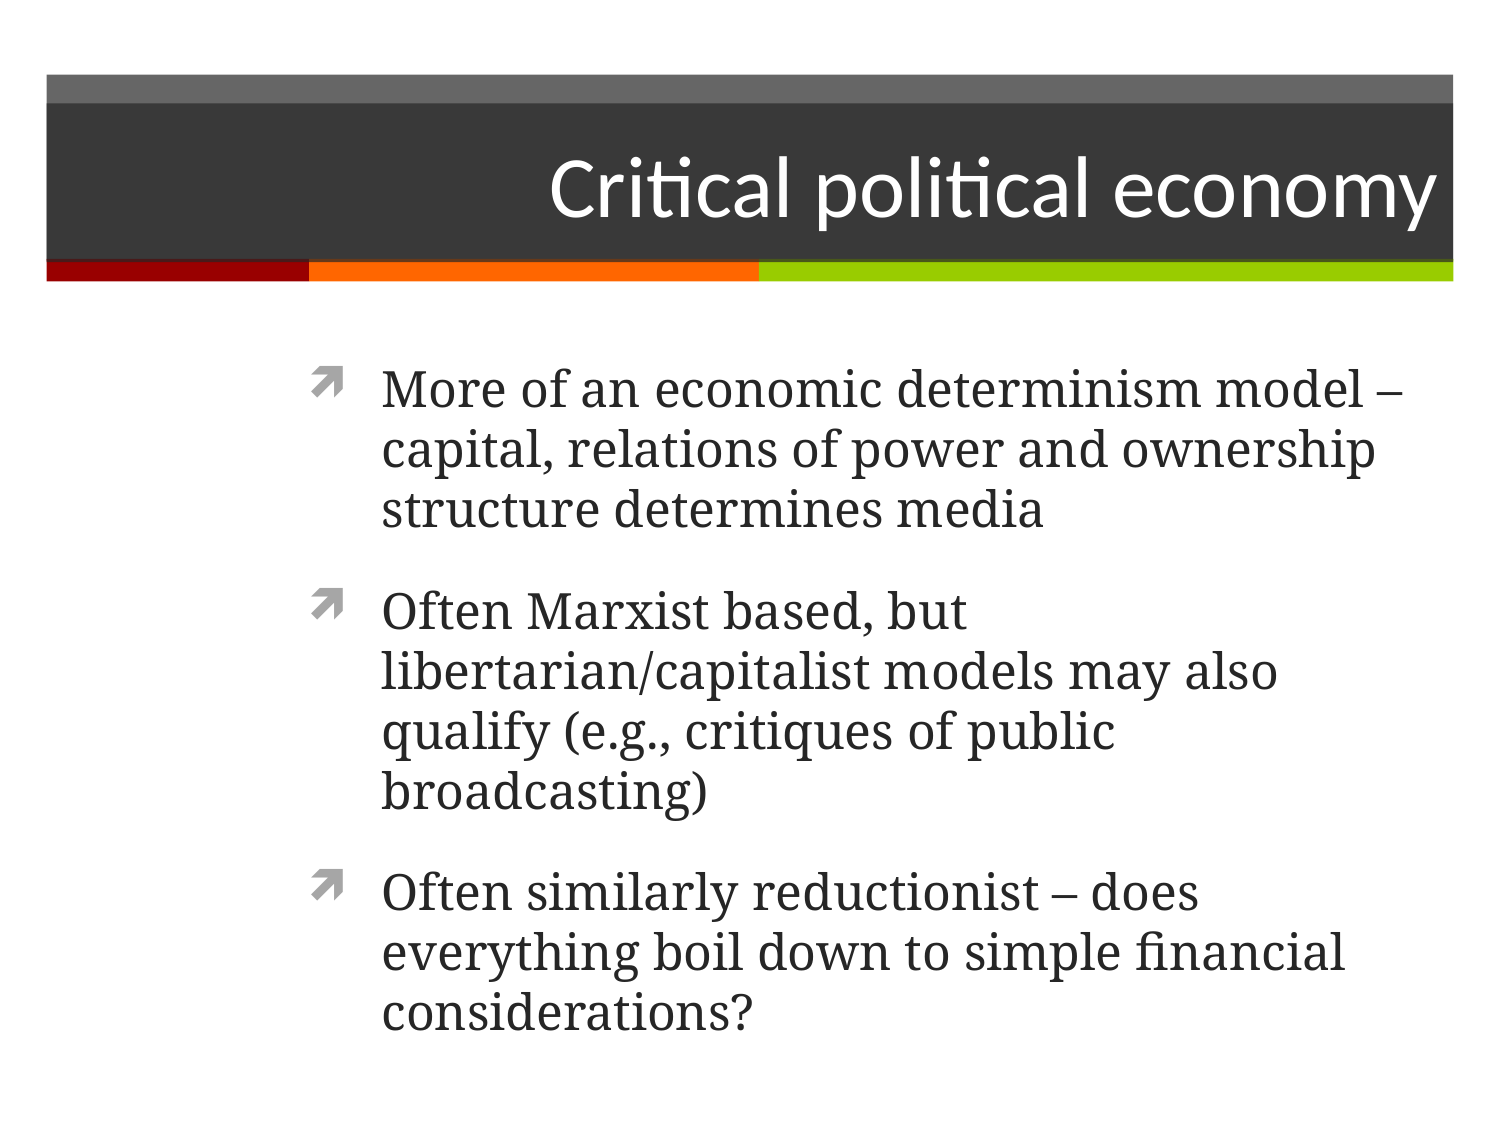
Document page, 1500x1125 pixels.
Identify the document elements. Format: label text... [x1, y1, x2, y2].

list More of an economic determinism model – capital, relations of power and ownership structure determines media Often Marxist based, but libertarian/capitalist models may also qualify (e.g., critiques of public broadcasting) Often similarly reductionist – does everything boil down to simple financial considerations? [292, 350, 1454, 1005]
title Critical political economy [46, 103, 1454, 263]
